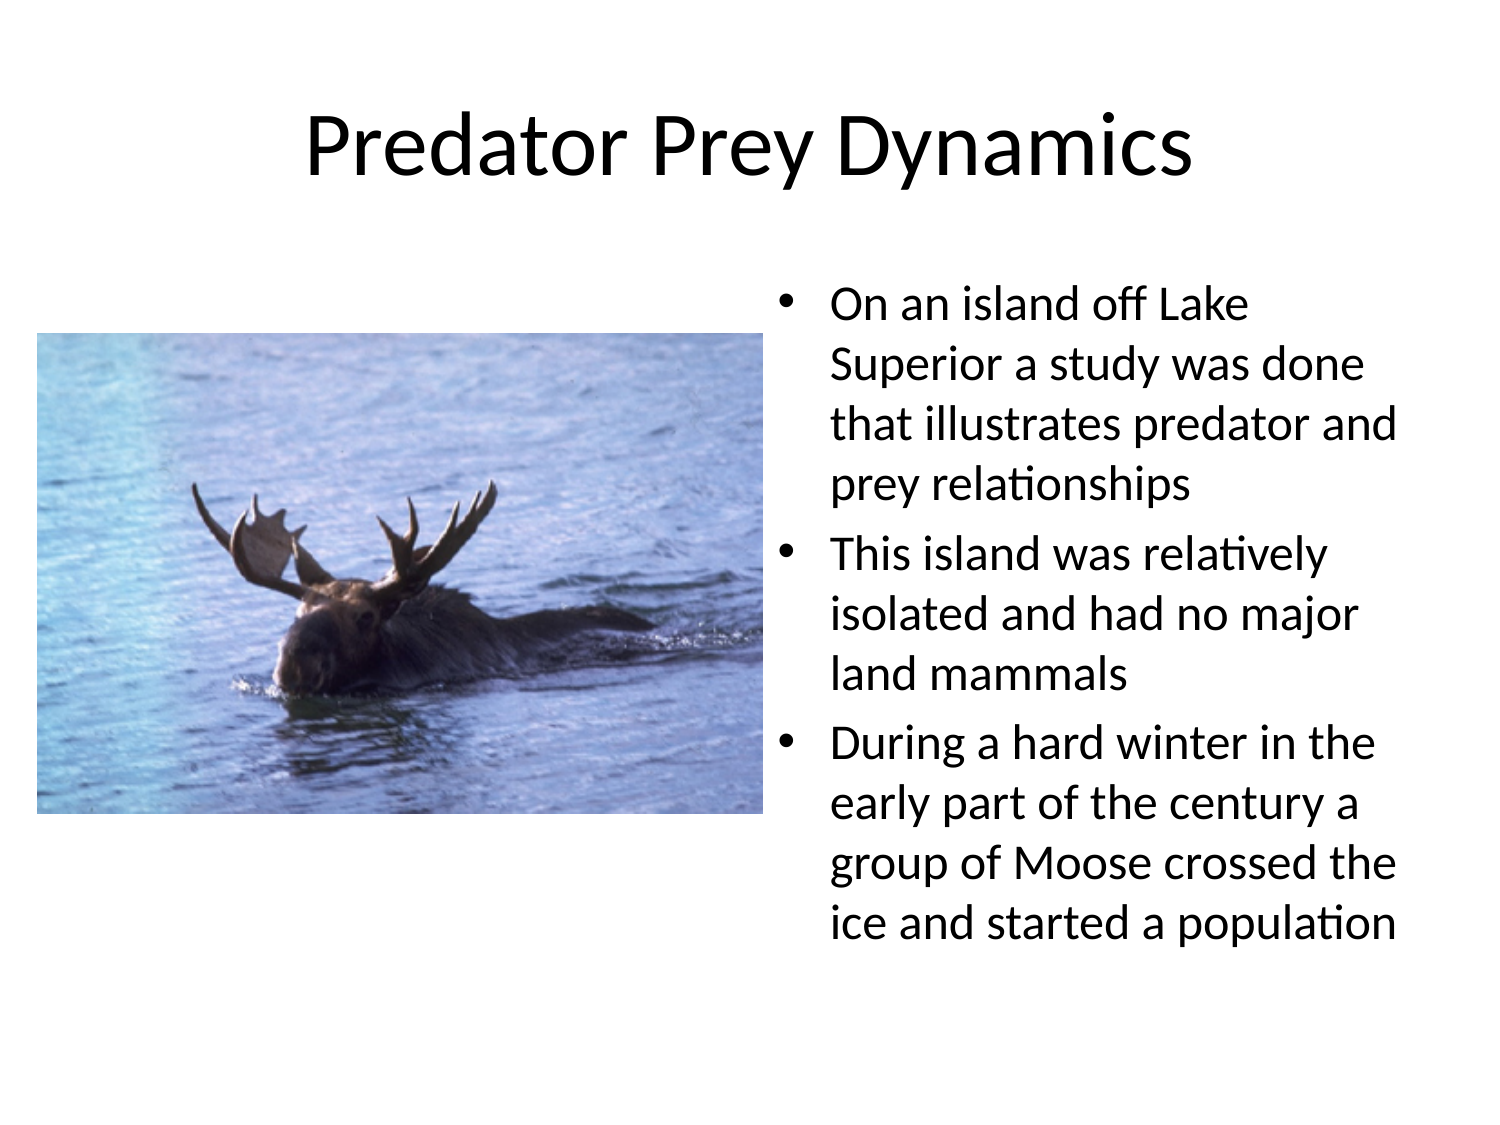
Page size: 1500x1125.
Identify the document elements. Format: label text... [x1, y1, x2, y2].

list On an island off Lake Superior a study was done that illustrates predator and prey relationships This island was relatively isolated and had no major land mammals During a hard winter in the early part of the century a group of Moose crossed the ice and started a population [762, 262, 1425, 1005]
picture [37, 333, 763, 815]
title Predator Prey Dynamics [75, 45, 1425, 233]
